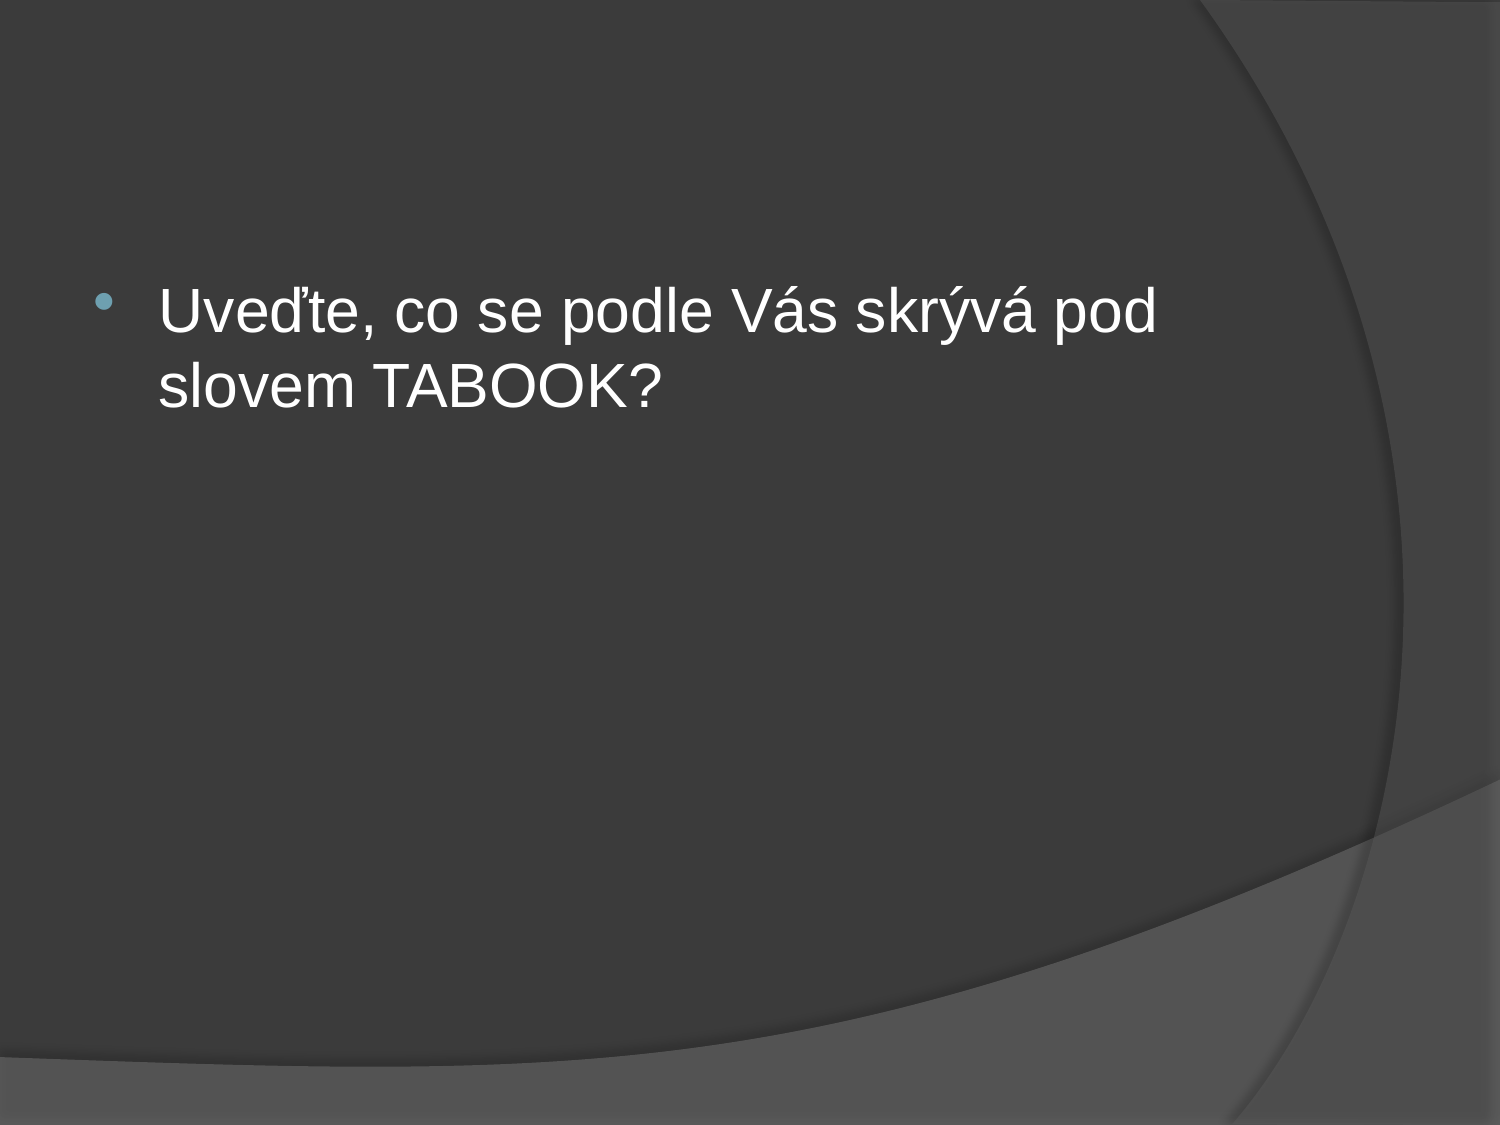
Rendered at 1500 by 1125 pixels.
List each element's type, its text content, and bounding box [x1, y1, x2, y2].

list Uveďte, co se podle Vás skrývá pod slovem TABOOK? [75, 262, 1300, 1005]
